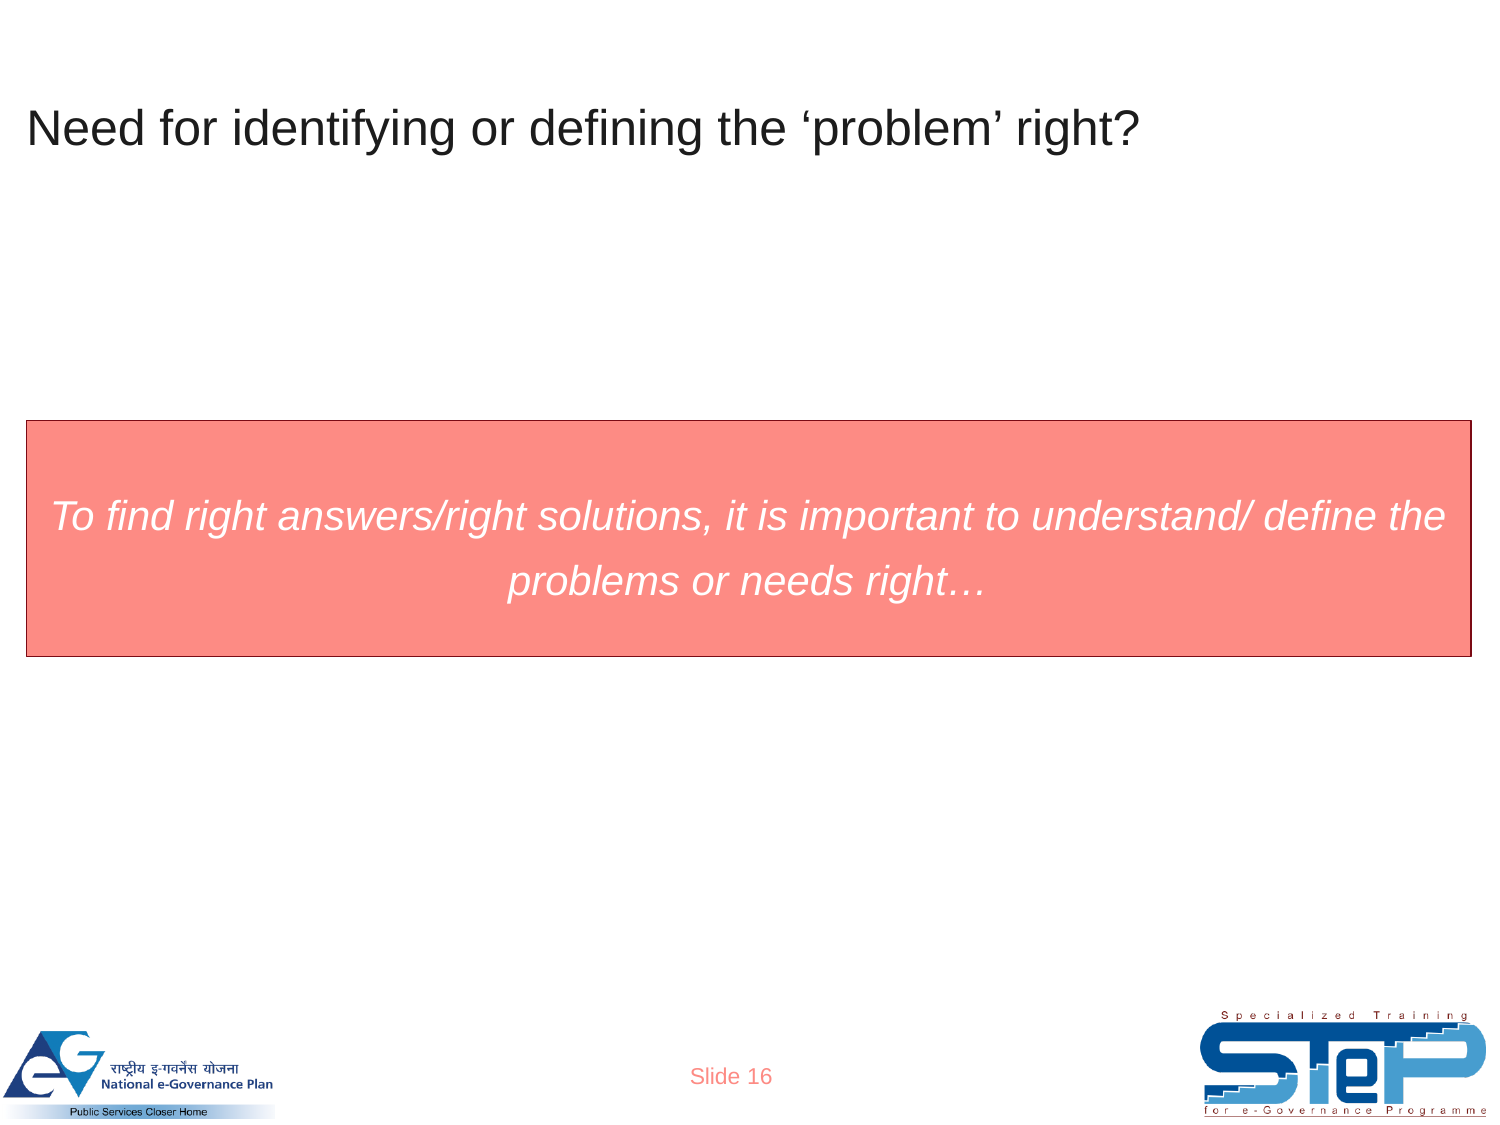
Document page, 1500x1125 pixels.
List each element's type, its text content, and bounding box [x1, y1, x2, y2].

picture [1200, 1011, 1486, 1117]
text_box To find right answers/right solutions, it is important to understand/ define the problems or needs right… [26, 420, 1471, 657]
picture [2, 1031, 275, 1119]
title Need for identifying or defining the ‘problem’ right? [26, 95, 1472, 220]
